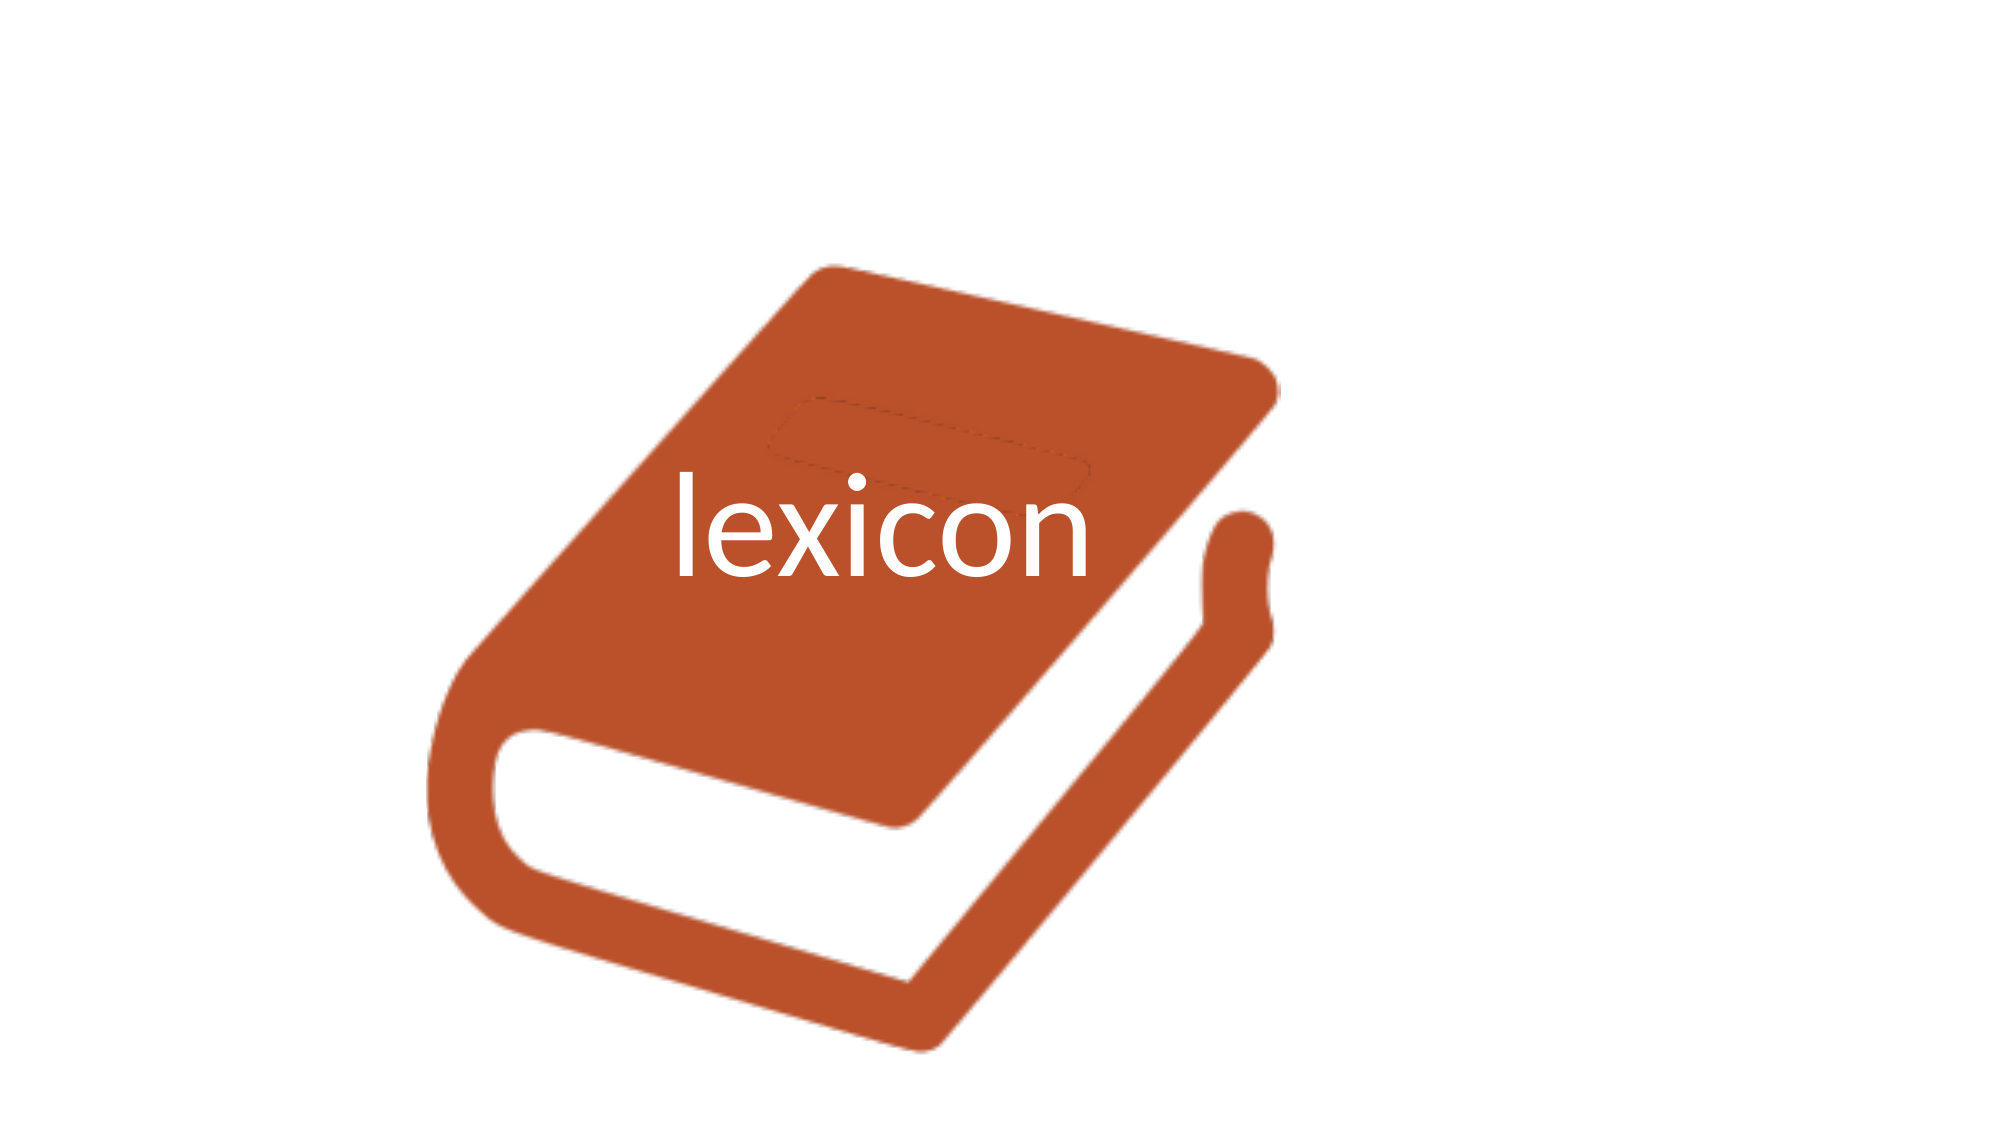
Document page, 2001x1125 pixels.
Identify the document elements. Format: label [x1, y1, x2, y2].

text_box [426, 232, 1370, 1088]
